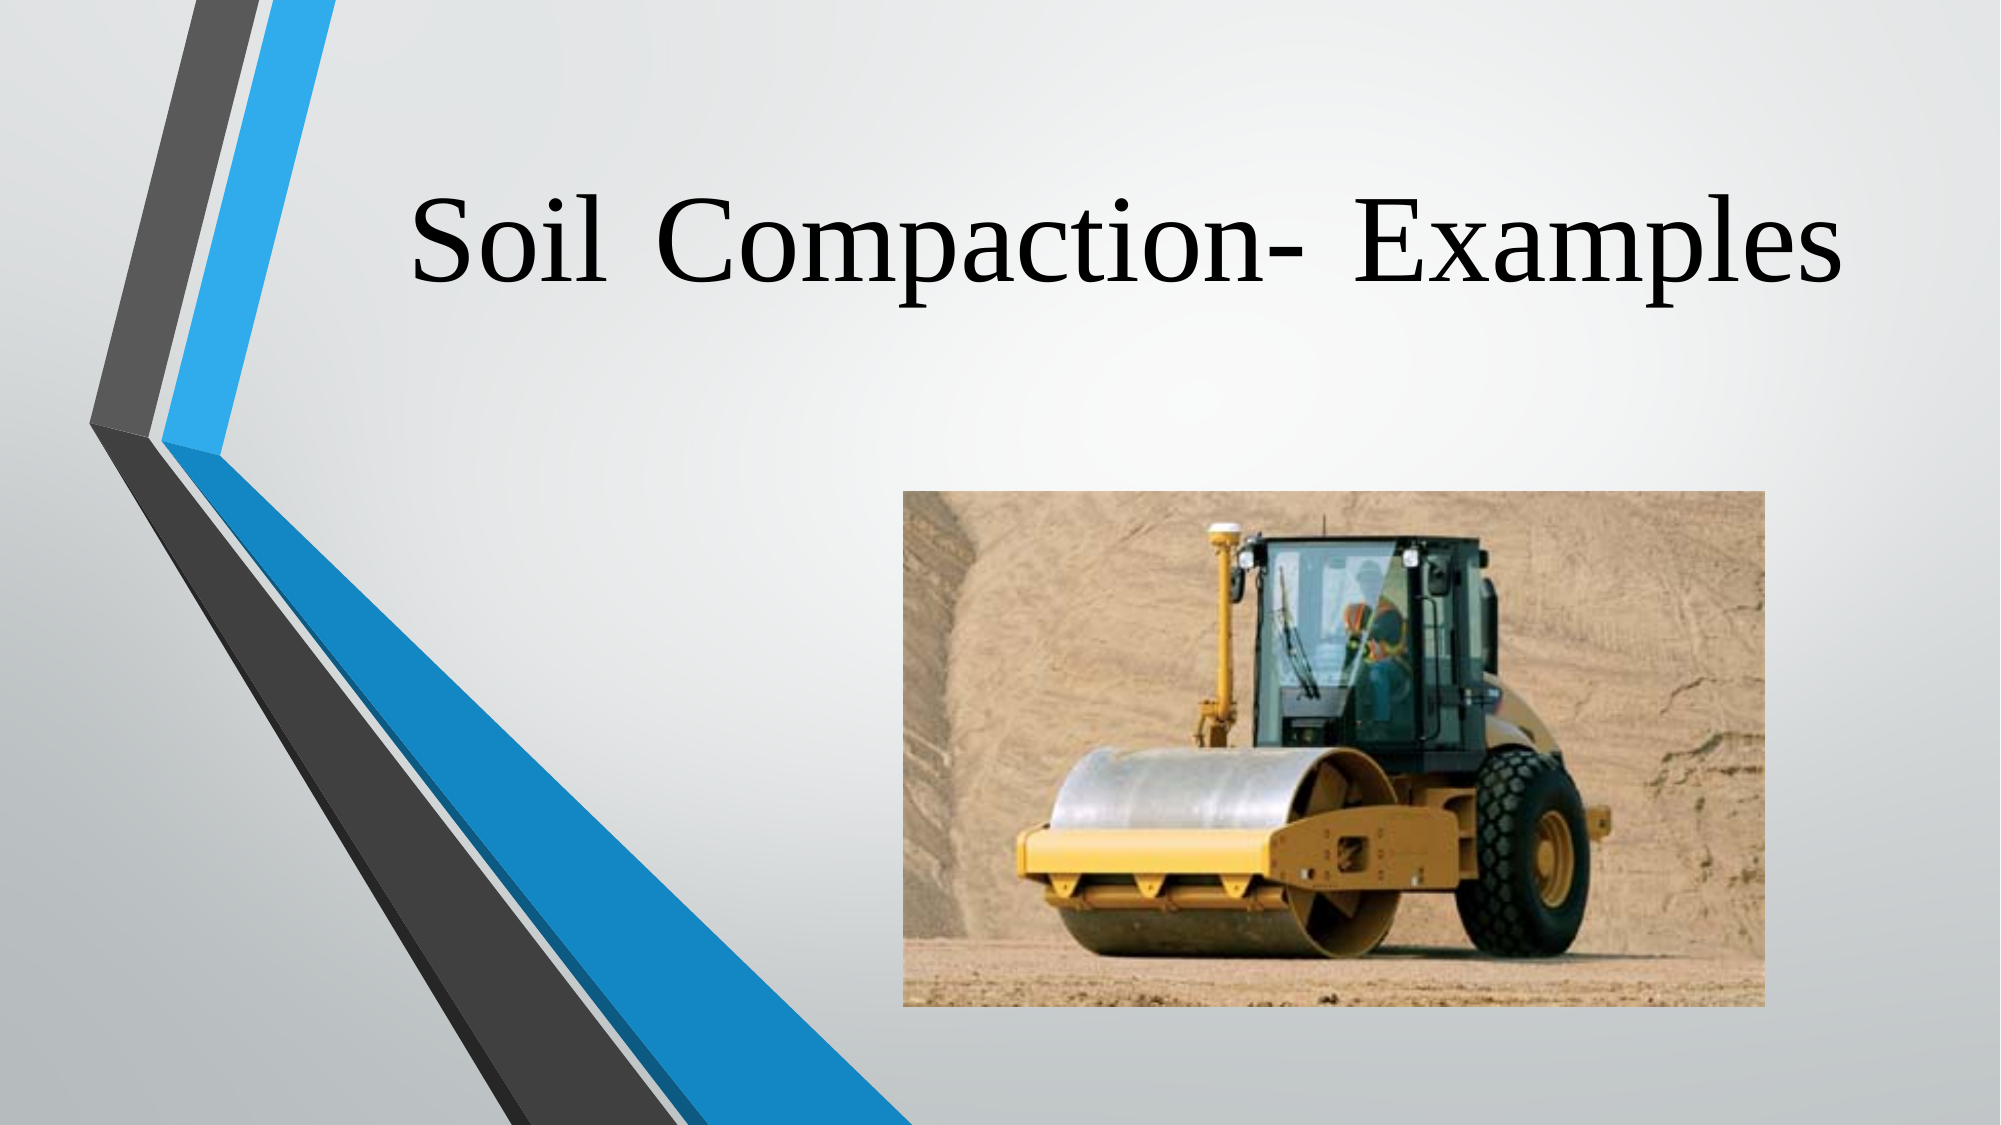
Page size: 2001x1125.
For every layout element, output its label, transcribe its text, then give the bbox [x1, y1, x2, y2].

picture [902, 491, 1765, 1007]
title Soil Compaction- Examples [392, 144, 1863, 314]
